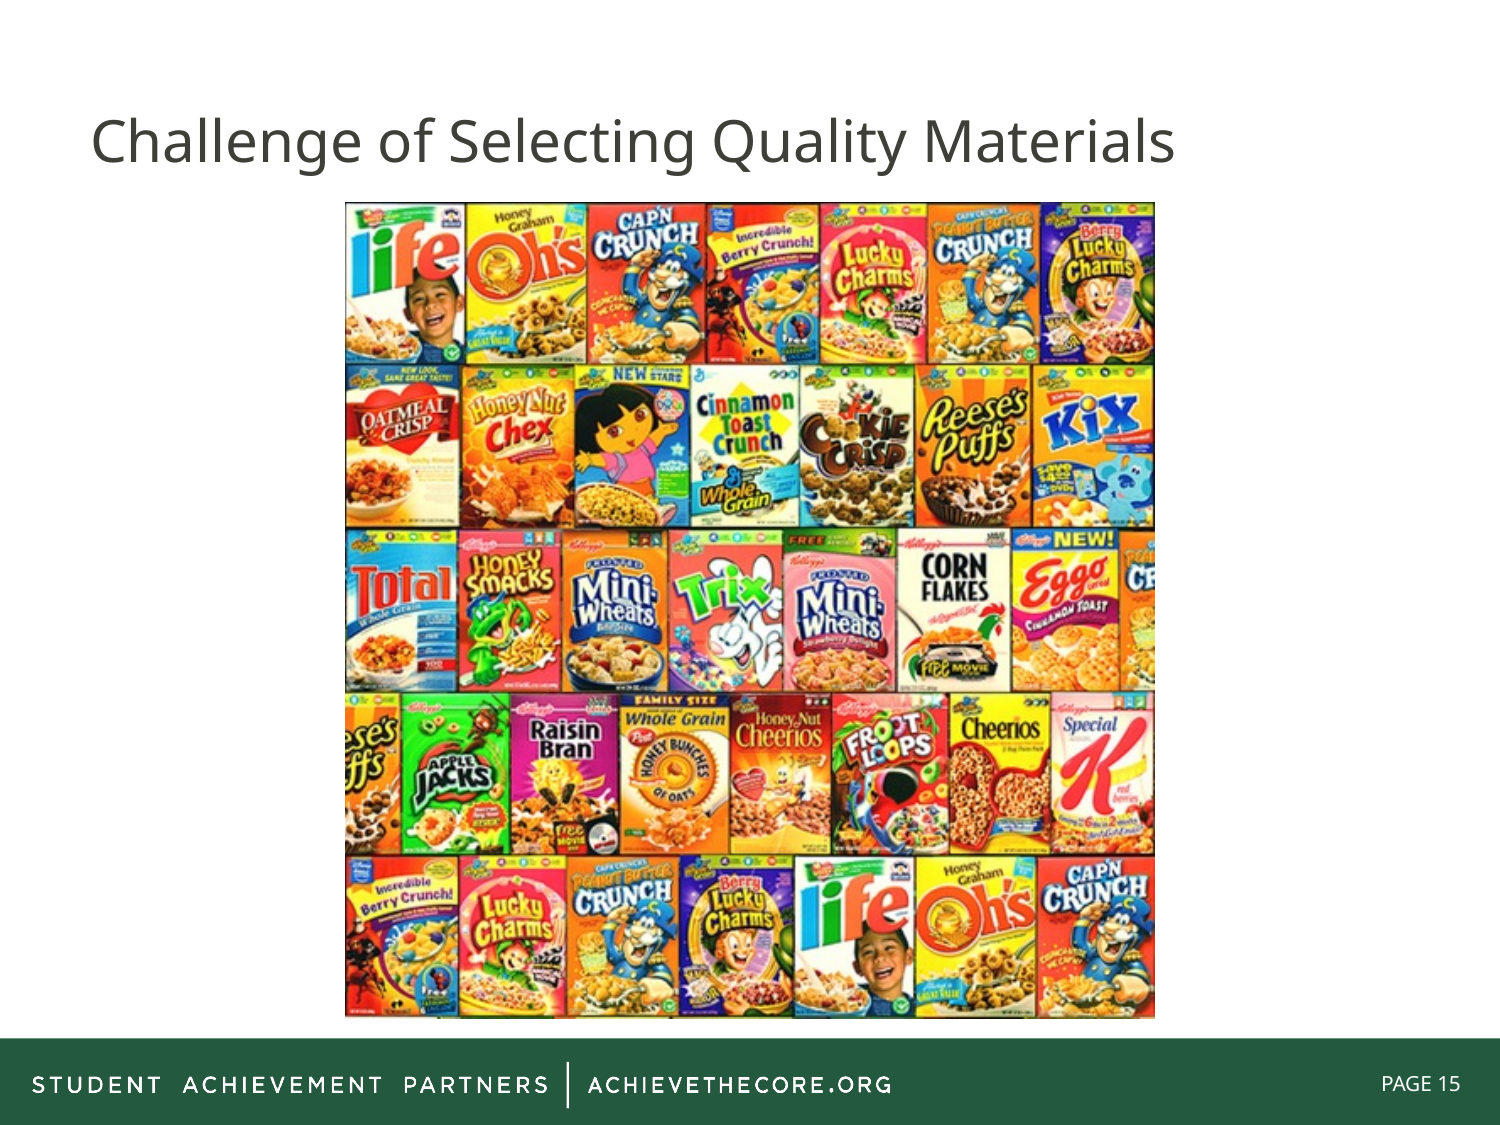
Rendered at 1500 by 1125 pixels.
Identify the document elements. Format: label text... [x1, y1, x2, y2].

picture [344, 202, 1156, 1020]
title Challenge of Selecting Quality Materials [75, 45, 1425, 233]
picture [12, 1055, 911, 1112]
